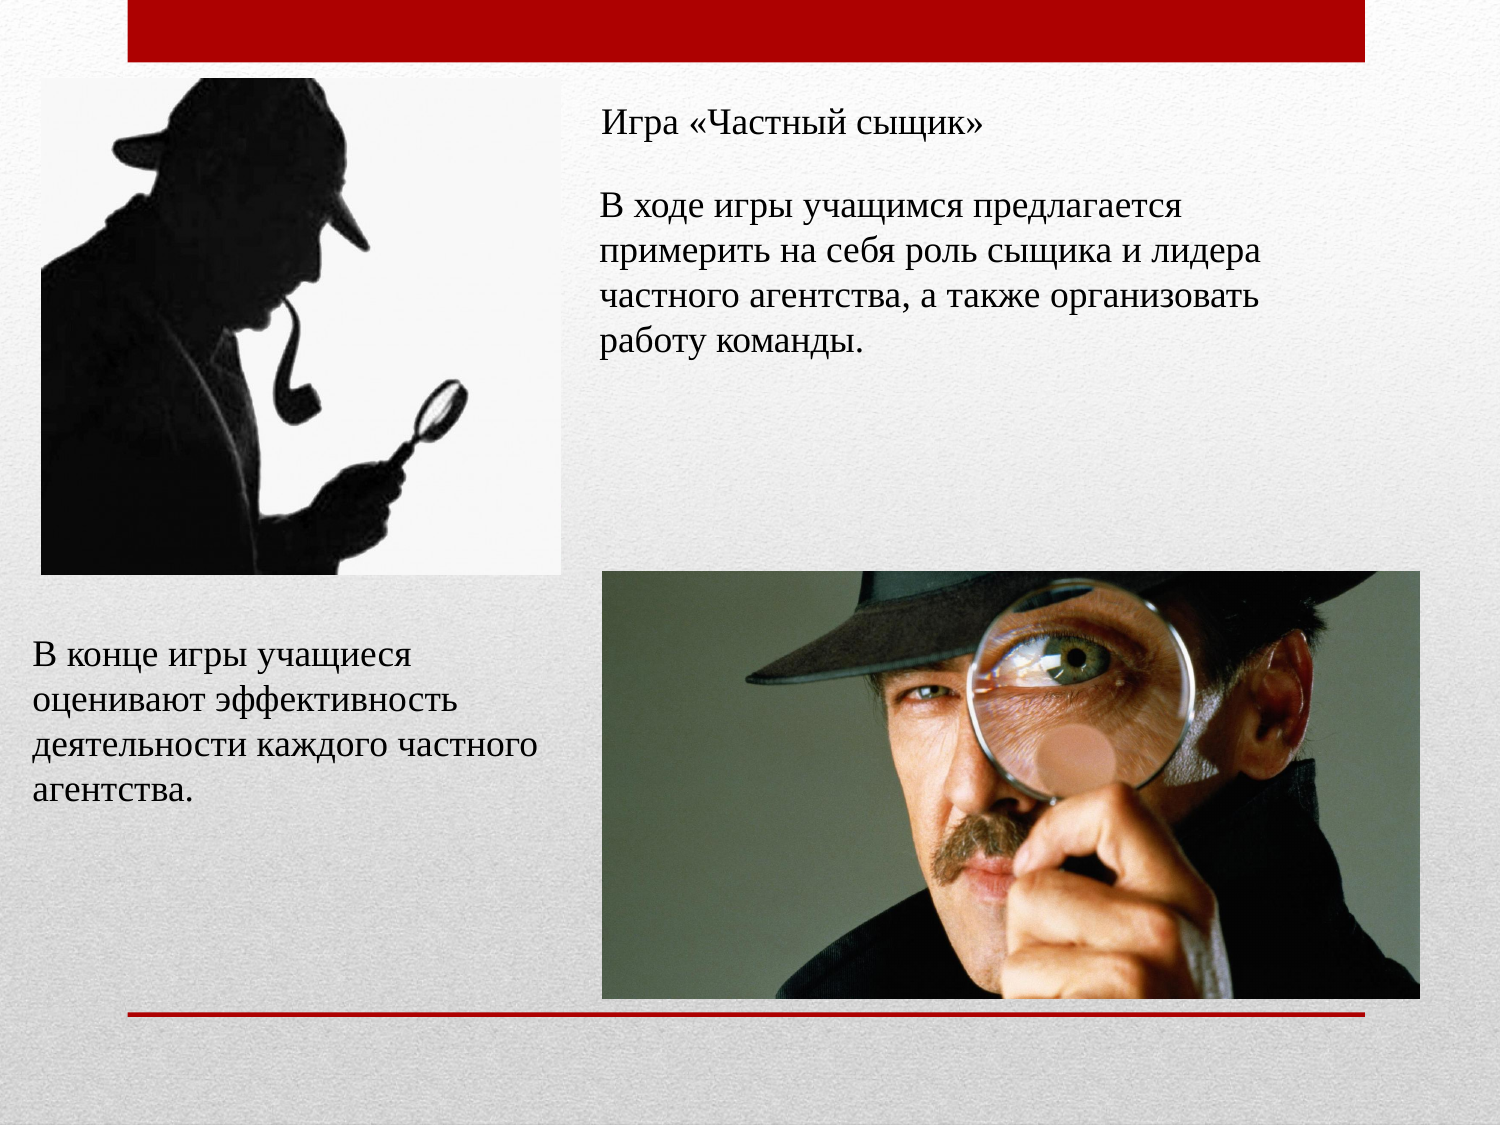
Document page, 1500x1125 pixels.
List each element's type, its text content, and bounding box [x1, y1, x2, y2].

text_box В ходе игры учащимся предлагается примерить на себя роль сыщика и лидера частного агентства, а также организовать работу команды. [584, 172, 1335, 368]
text_box Игра «Частный сыщик» [586, 89, 1010, 150]
picture [601, 570, 1421, 1000]
text_box В конце игры учащиеся оценивают эффективность деятельности каждого частного агентства. [17, 621, 561, 817]
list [40, 77, 562, 576]
